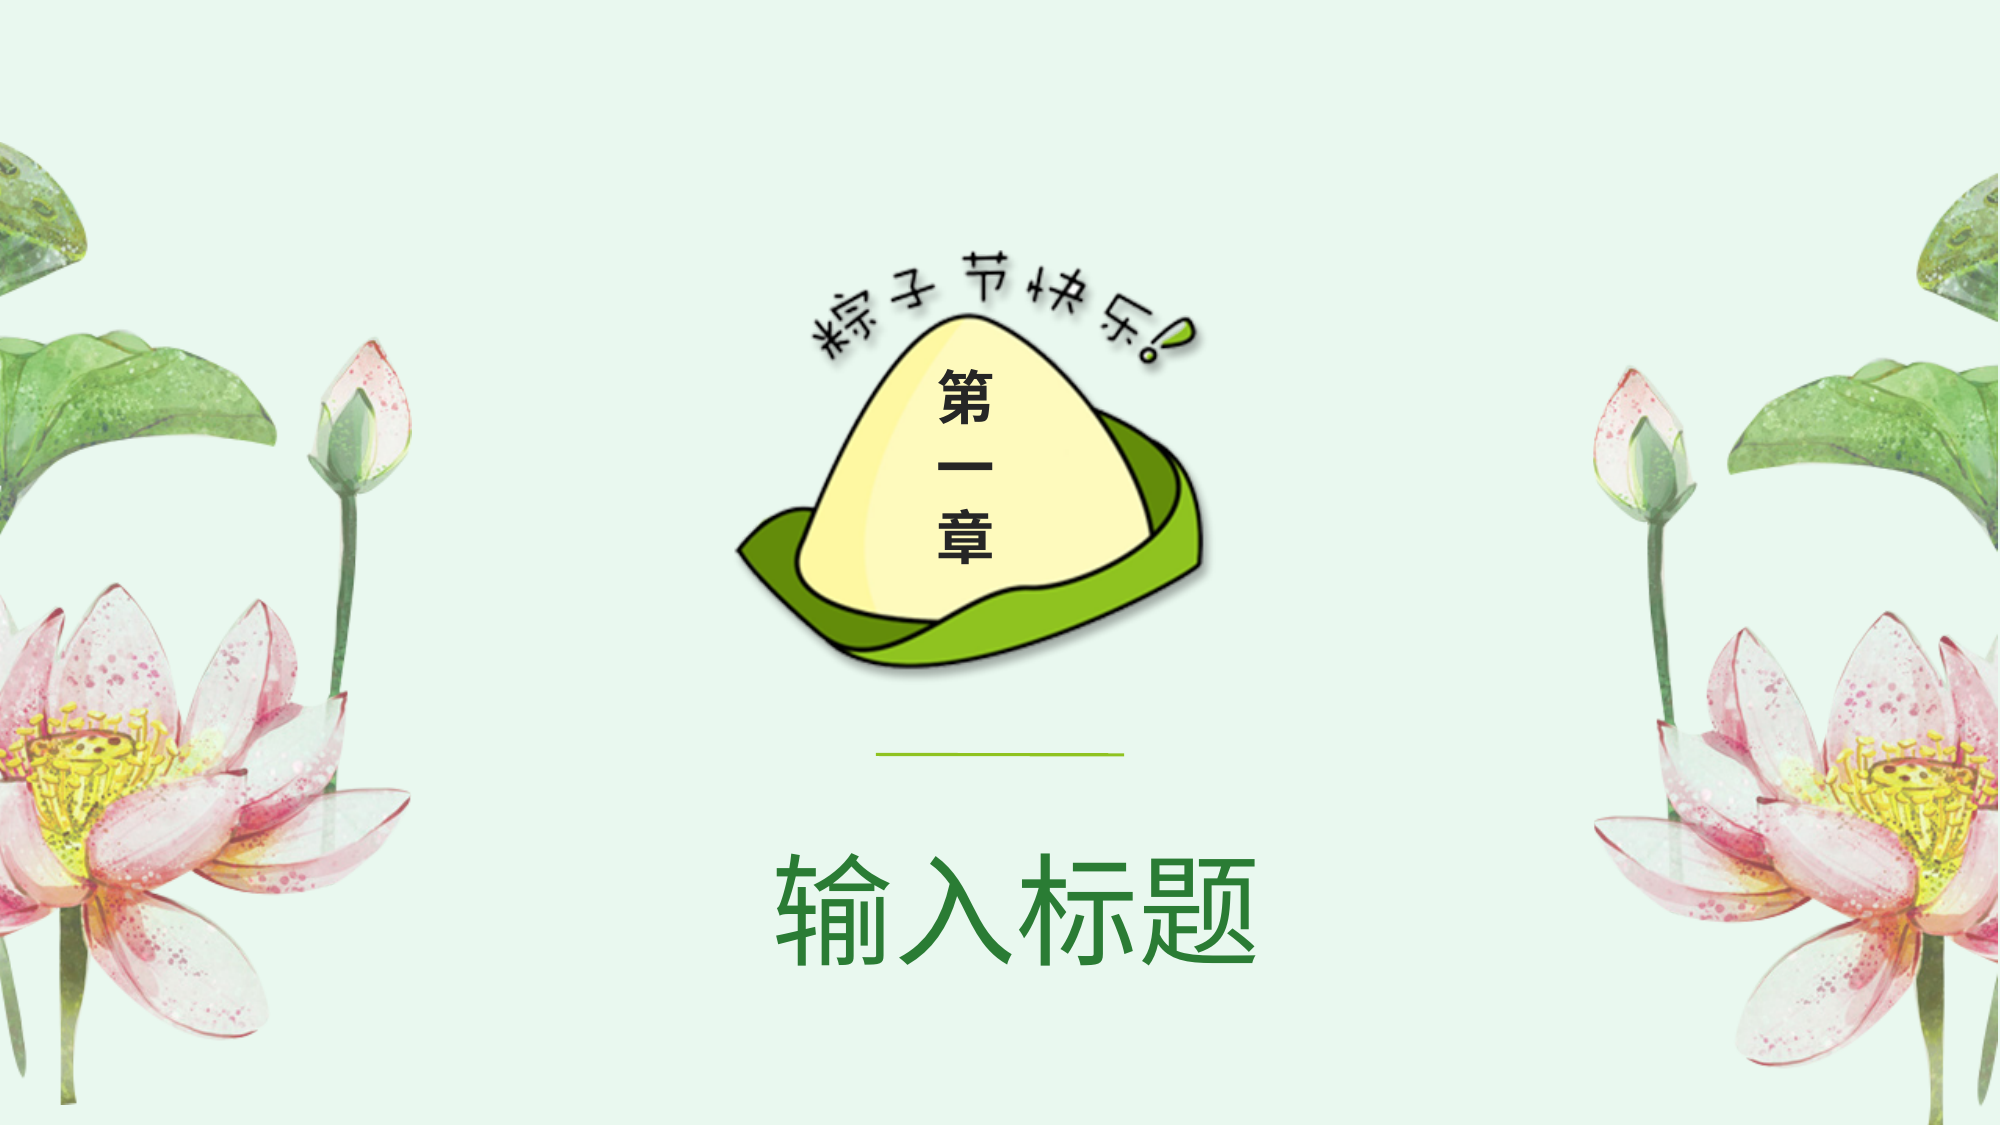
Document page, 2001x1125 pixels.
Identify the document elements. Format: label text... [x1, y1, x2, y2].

picture [1593, 171, 1998, 1125]
picture [0, 142, 412, 1105]
picture [732, 250, 1216, 685]
text_box 输入标题 [757, 827, 1276, 989]
